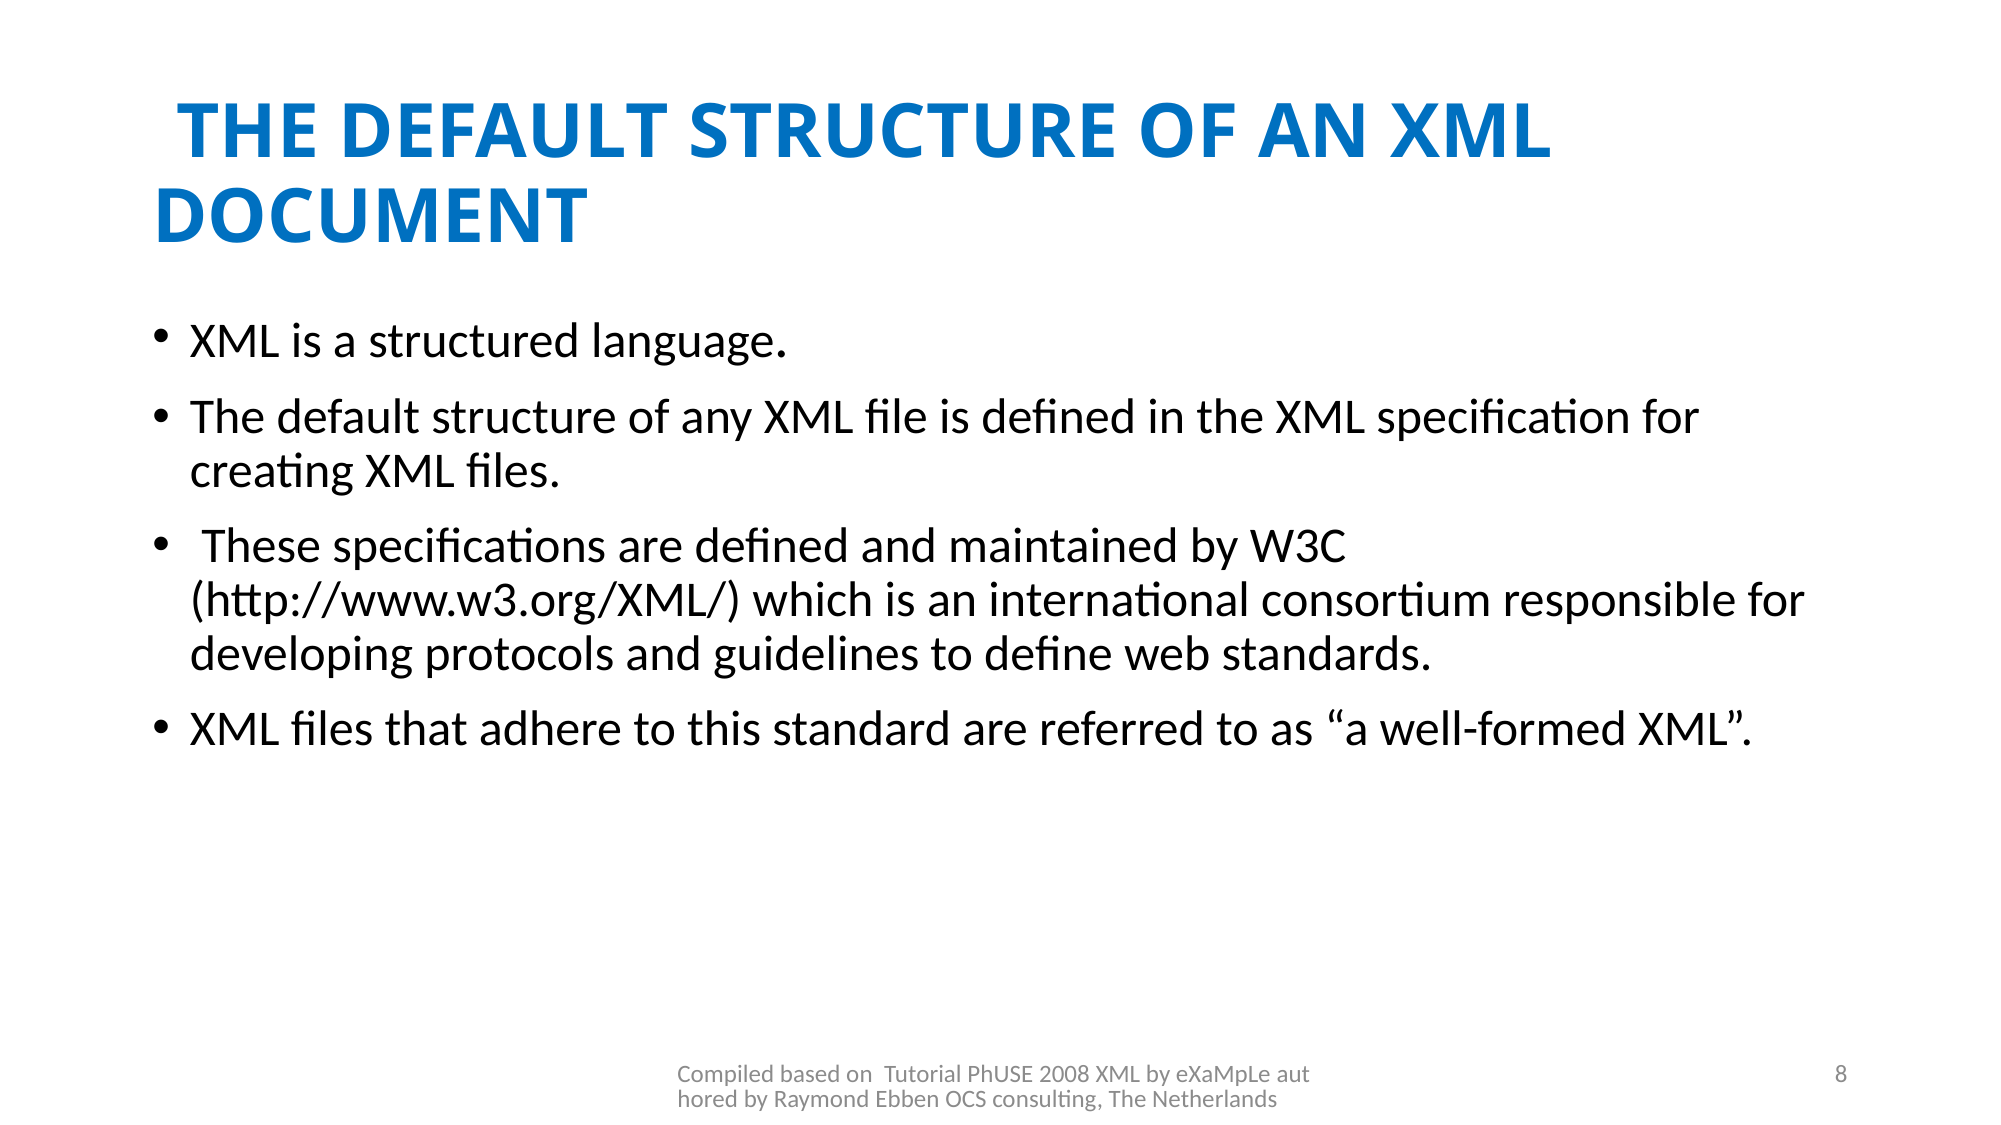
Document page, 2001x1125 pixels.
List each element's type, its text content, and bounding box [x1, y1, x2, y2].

title THE DEFAULT STRUCTURE OF AN XML DOCUMENT [137, 59, 1863, 278]
slide_number 8 [1412, 1042, 1863, 1103]
list XML is a structured language. The default structure of any XML file is defined in the XML specification for creating XML files. These specifications are defined and maintained by W3C (http://www.w3.org/XML/) which is an international consortium responsible for developing protocols and guidelines to define web standards. XML files that adhere to this standard are referred to as “a well-formed XML”. [137, 299, 1863, 1014]
footer Compiled based on Tutorial PhUSE 2008 XML by eXaMpLe authored by Raymond Ebben OCS consulting, The Netherlands [662, 1042, 1338, 1103]
